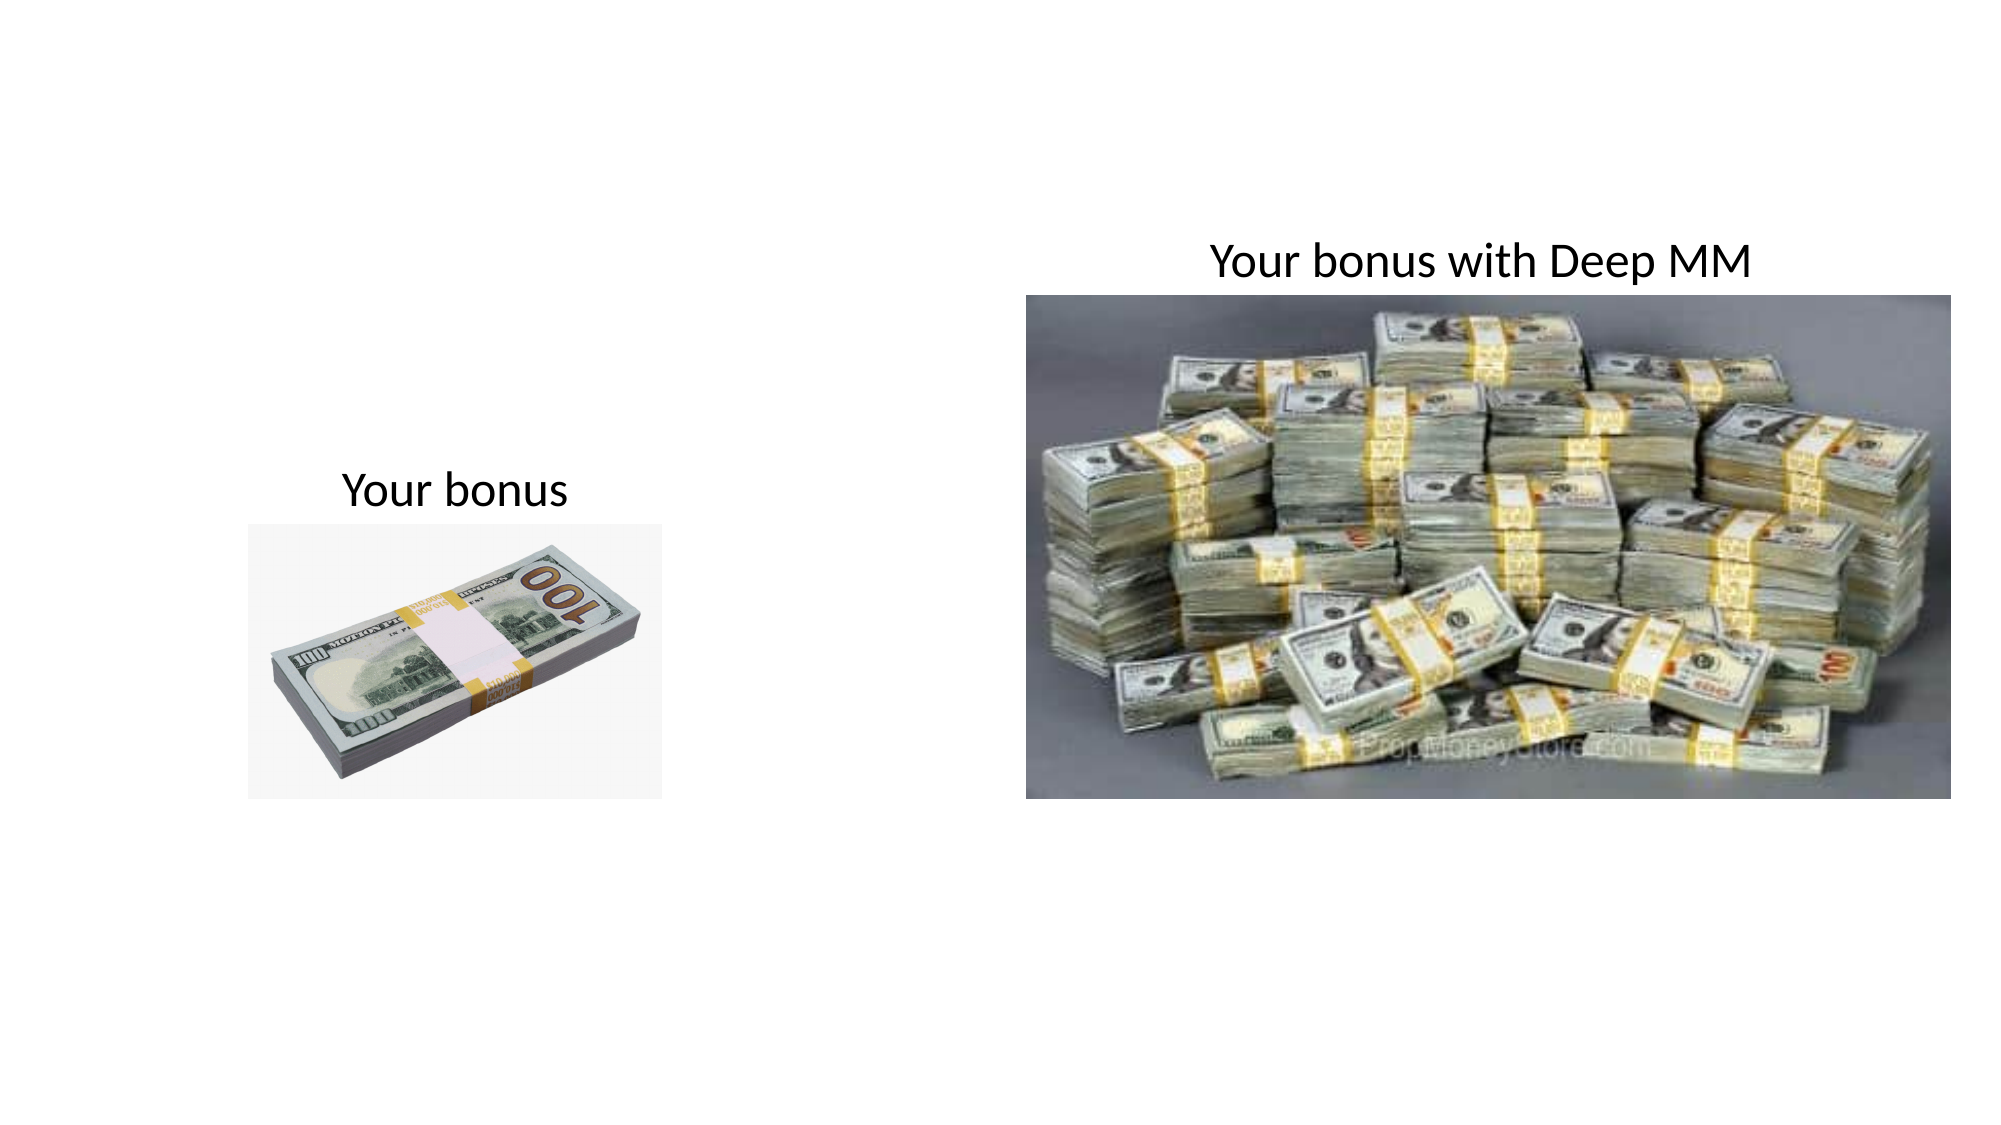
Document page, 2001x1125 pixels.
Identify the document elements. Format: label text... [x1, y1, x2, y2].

text_box Your bonus [327, 449, 584, 524]
picture [248, 524, 662, 799]
text_box Your bonus with Deep MM [1195, 219, 1782, 295]
picture [1026, 295, 1951, 799]
